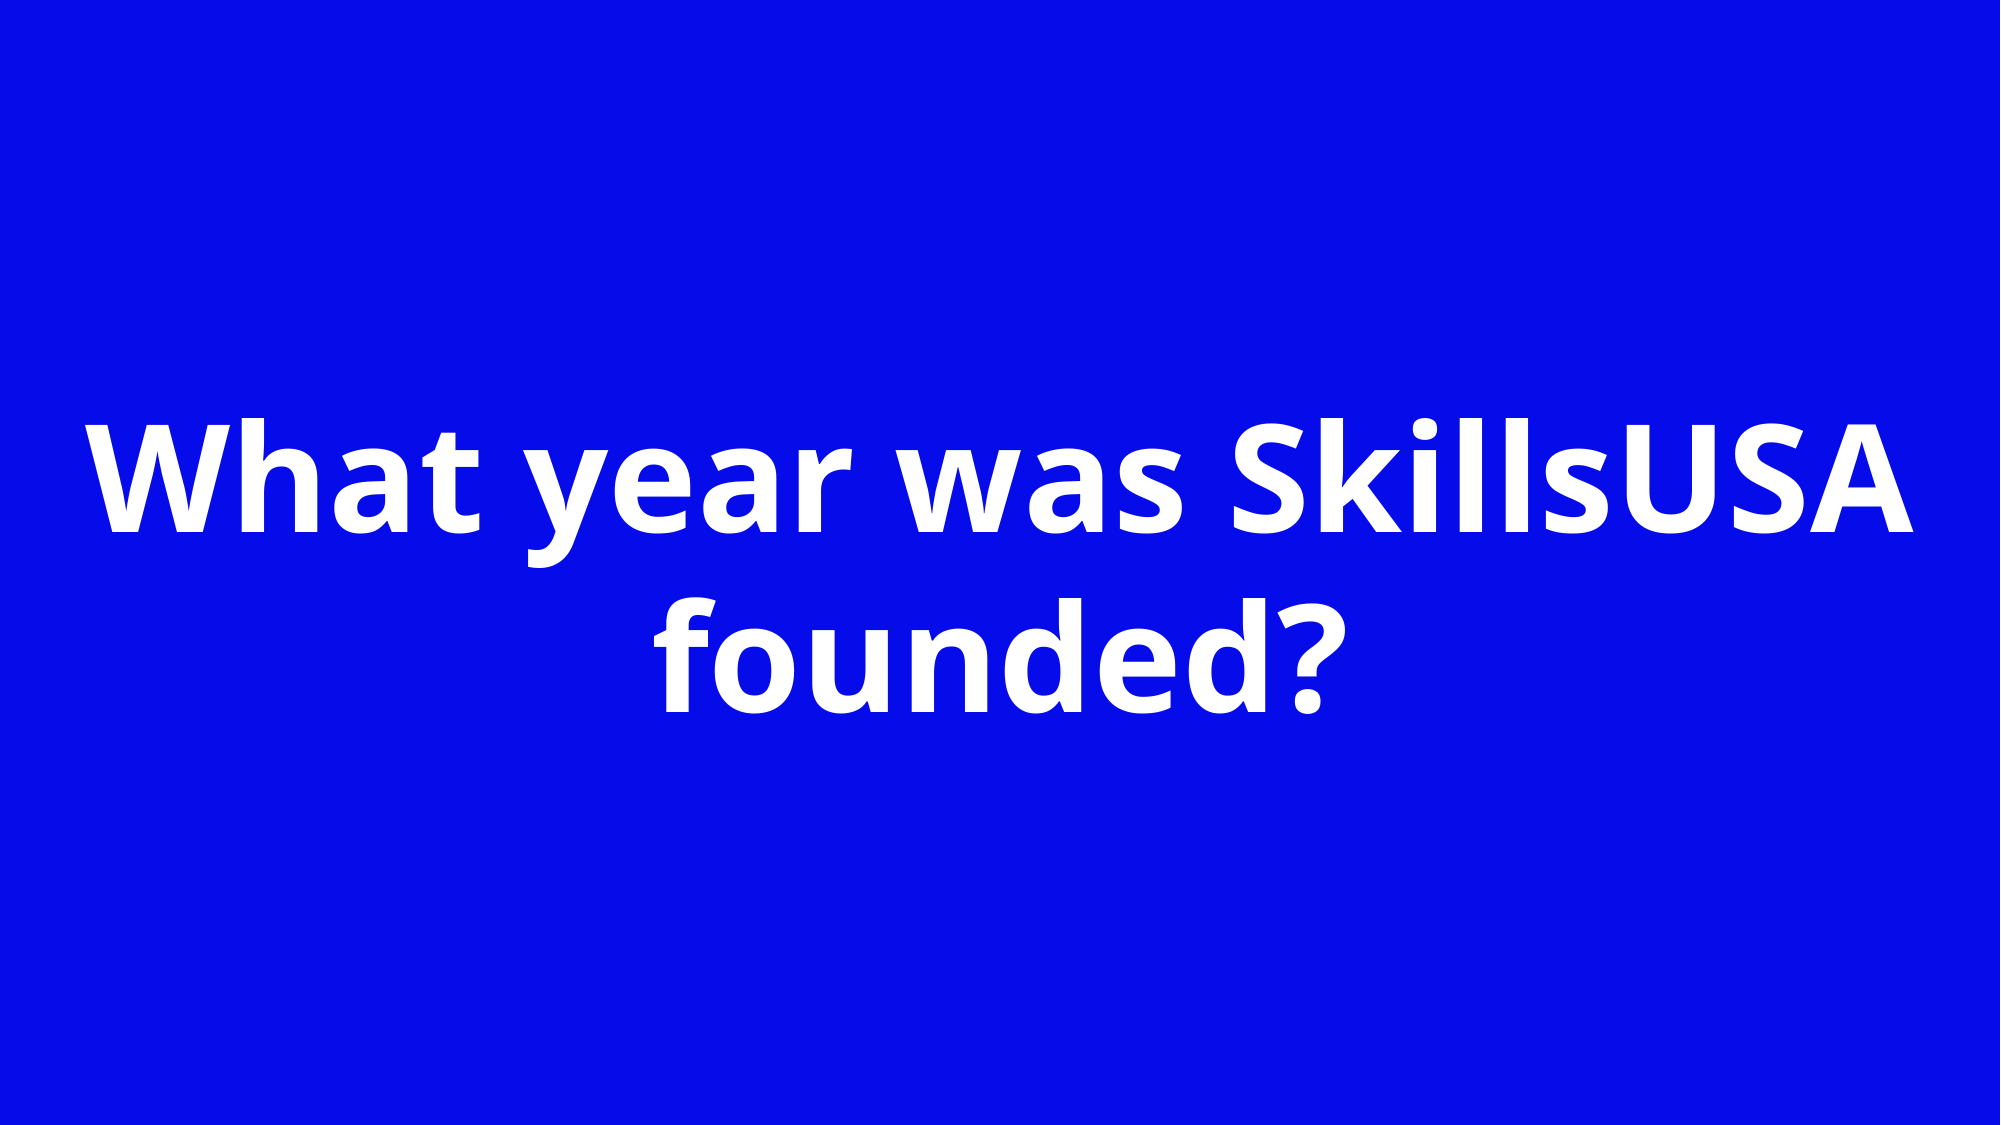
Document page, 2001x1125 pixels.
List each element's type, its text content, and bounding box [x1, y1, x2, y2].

text_box What year was SkillsUSA founded? [0, 0, 2000, 1125]
